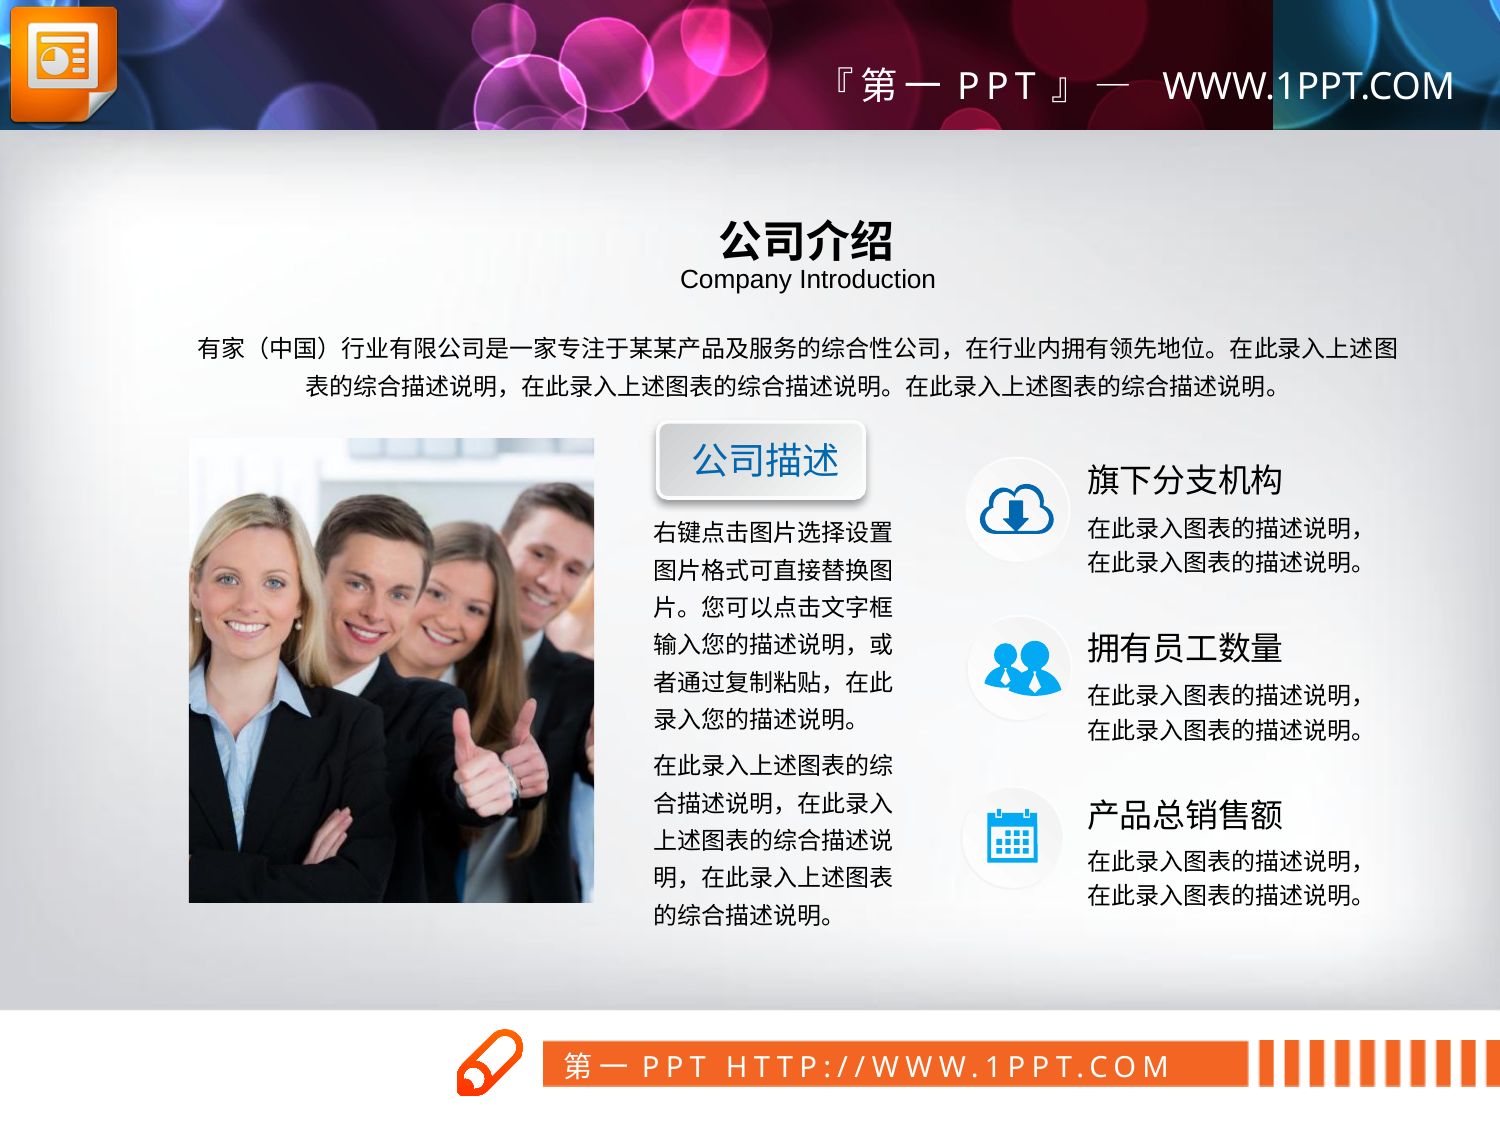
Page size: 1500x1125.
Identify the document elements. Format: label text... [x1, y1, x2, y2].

text_box 在此录入图表的描述说明，在此录入图表的描述说明。 [1075, 669, 1401, 750]
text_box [657, 421, 865, 501]
text_box 有家（中国）行业有限公司是一家专注于某某产品及服务的综合性公司，在行业内拥有领先地位。在此录入上述图表的综合描述说明，在此录入上述图表的综合描述说明。在此录入上述图表的综合描述说明。 [178, 319, 1417, 407]
text_box Company Introduction [668, 256, 967, 300]
text_box 旗下分支机构 [1075, 453, 1382, 501]
text_box 右键点击图片选择设置图片格式可直接替换图片。您可以点击文字框输入您的描述说明，或者通过复制粘贴，在此录入您的描述说明。 在此录入上述图表的综合描述说明，在此录入上述图表的综合描述说明，在此录入上述图表的综合描述说明。 [641, 503, 910, 935]
text_box 在此录入图表的描述说明，在此录入图表的描述说明。 [1075, 501, 1401, 583]
text_box 在此录入图表的描述说明，在此录入图表的描述说明。 [1075, 834, 1401, 916]
picture [543, 1040, 1500, 1087]
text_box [960, 785, 1065, 891]
picture [0, 0, 1500, 1012]
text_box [962, 456, 1071, 565]
text_box 产品总销售额 [1075, 788, 1382, 834]
text_box 拥有员工数量 [1078, 621, 1382, 669]
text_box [965, 614, 1073, 723]
text_box 公司介绍 [707, 207, 907, 256]
text_box [188, 438, 595, 903]
